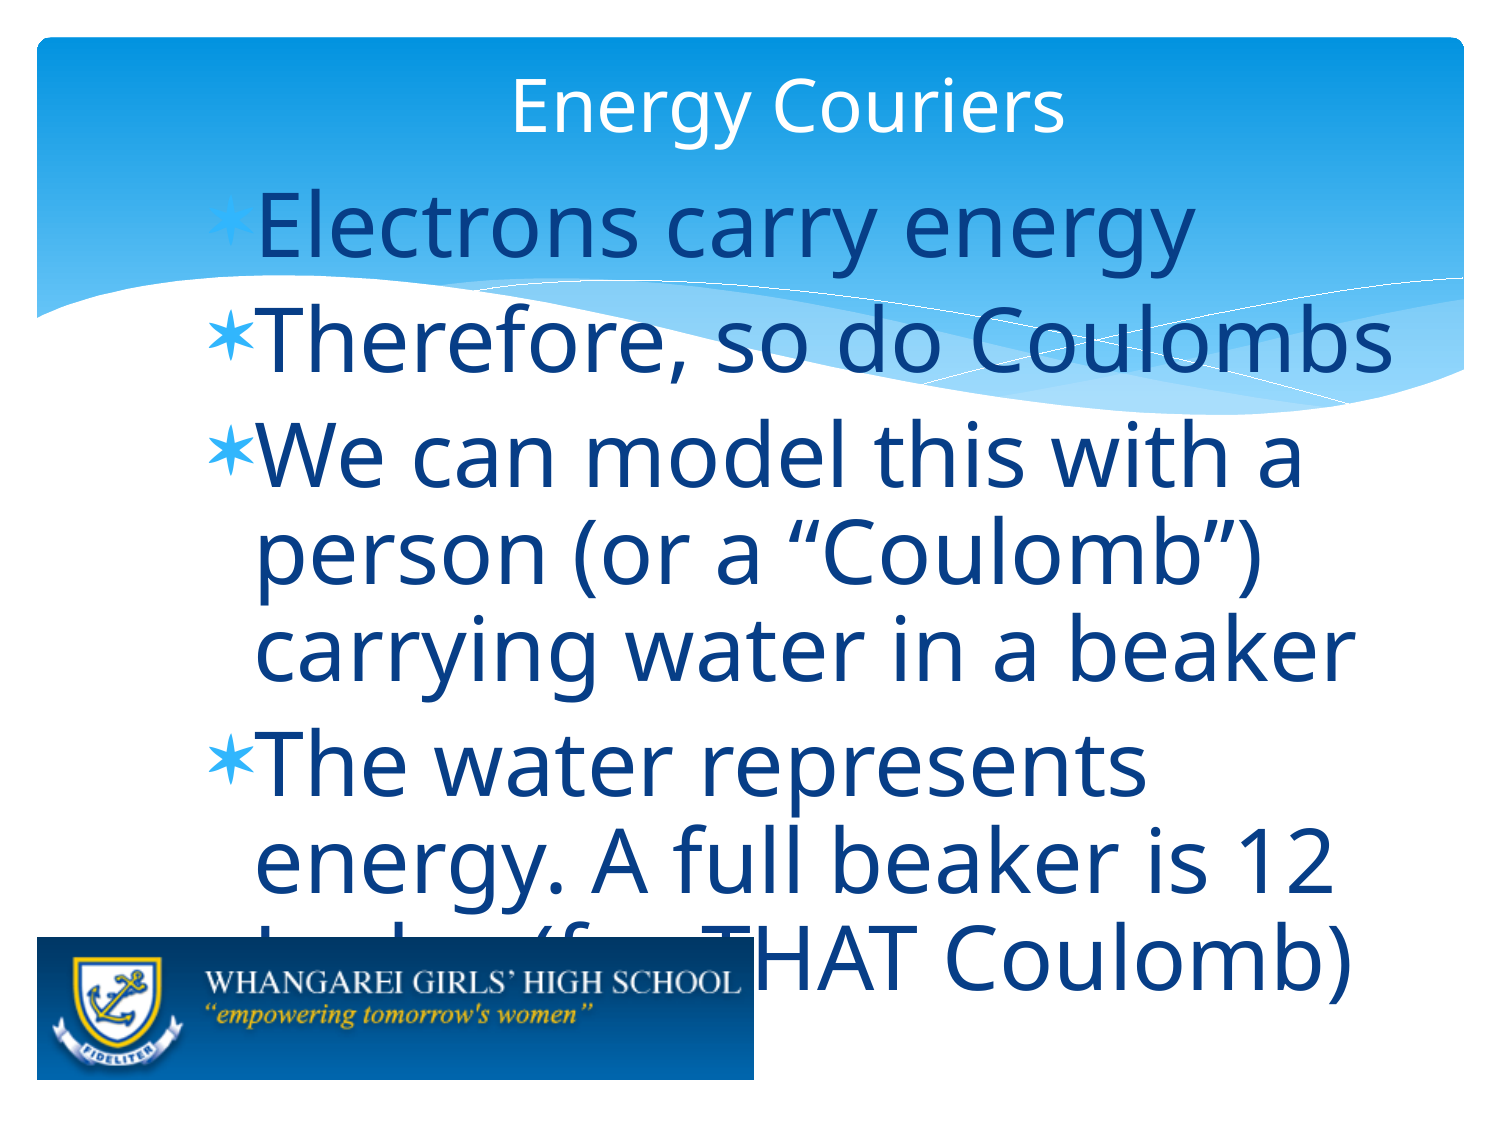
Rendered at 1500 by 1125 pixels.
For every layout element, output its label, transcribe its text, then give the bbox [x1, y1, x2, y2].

picture [37, 937, 754, 1080]
list Electrons carry energy Therefore, so do Coulombs We can model this with a person (or a “Coulomb”) carrying water in a beaker The water represents energy. A full beaker is 12 Joules (for THAT Coulomb) [194, 172, 1447, 1024]
title Energy Couriers [183, 50, 1395, 155]
